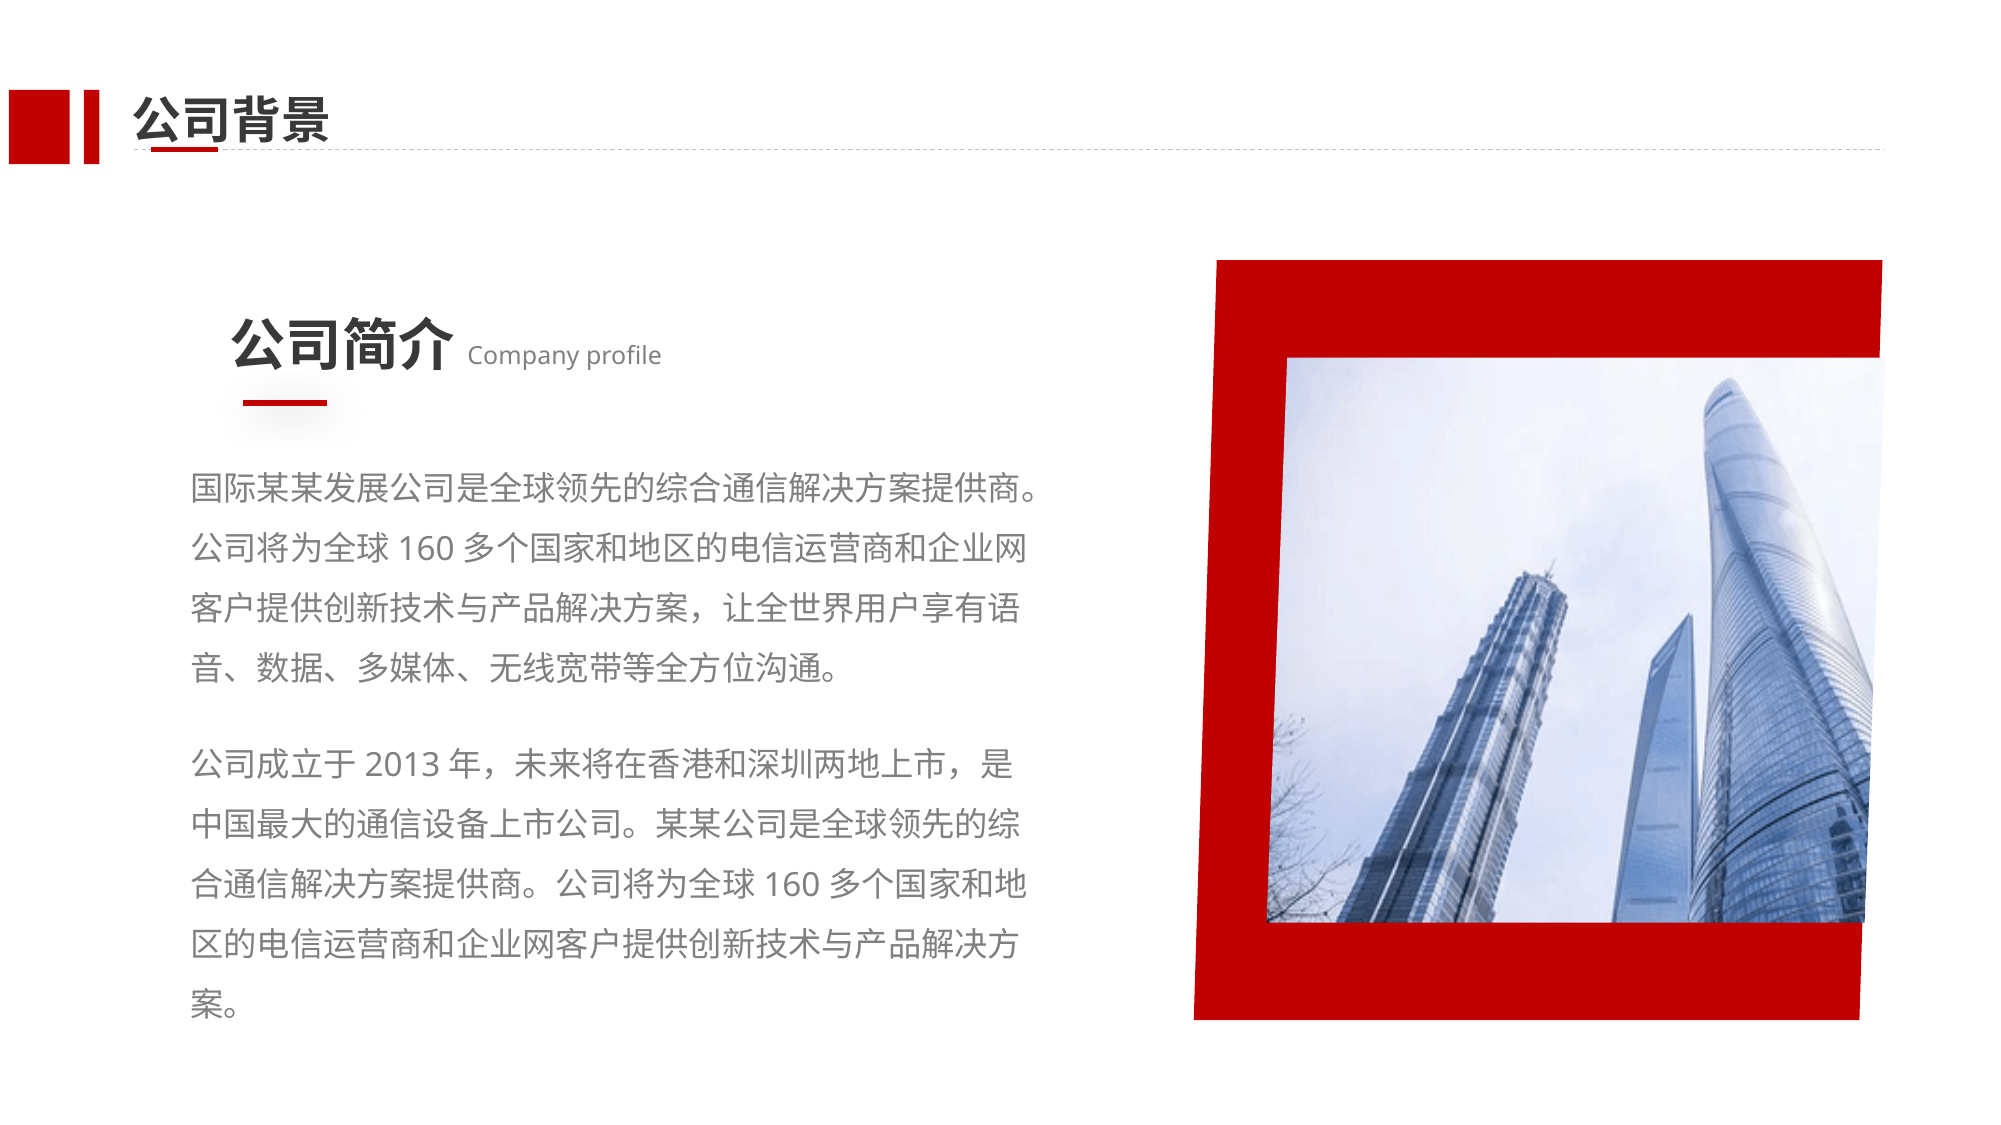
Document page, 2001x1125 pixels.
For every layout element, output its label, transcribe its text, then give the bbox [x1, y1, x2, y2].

text_box 国际某某发展公司是全球领先的综合通信解决方案提供商。公司将为全球160多个国家和地区的电信运营商和企业网客户提供创新技术与产品解决方案，让全世界用户享有语音、数据、多媒体、无线宽带等全方位沟通。 [175, 439, 1051, 695]
picture [1266, 357, 1886, 923]
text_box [9, 63, 1884, 165]
text_box 公司成立于2013年，未来将在香港和深圳两地上市，是中国最大的通信设备上市公司。某某公司是全球领先的综合通信解决方案提供商。公司将为全球160多个国家和地区的电信运营商和企业网客户提供创新技术与产品解决方案。 [175, 716, 1051, 1031]
text_box [1192, 259, 1884, 1022]
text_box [218, 311, 716, 404]
